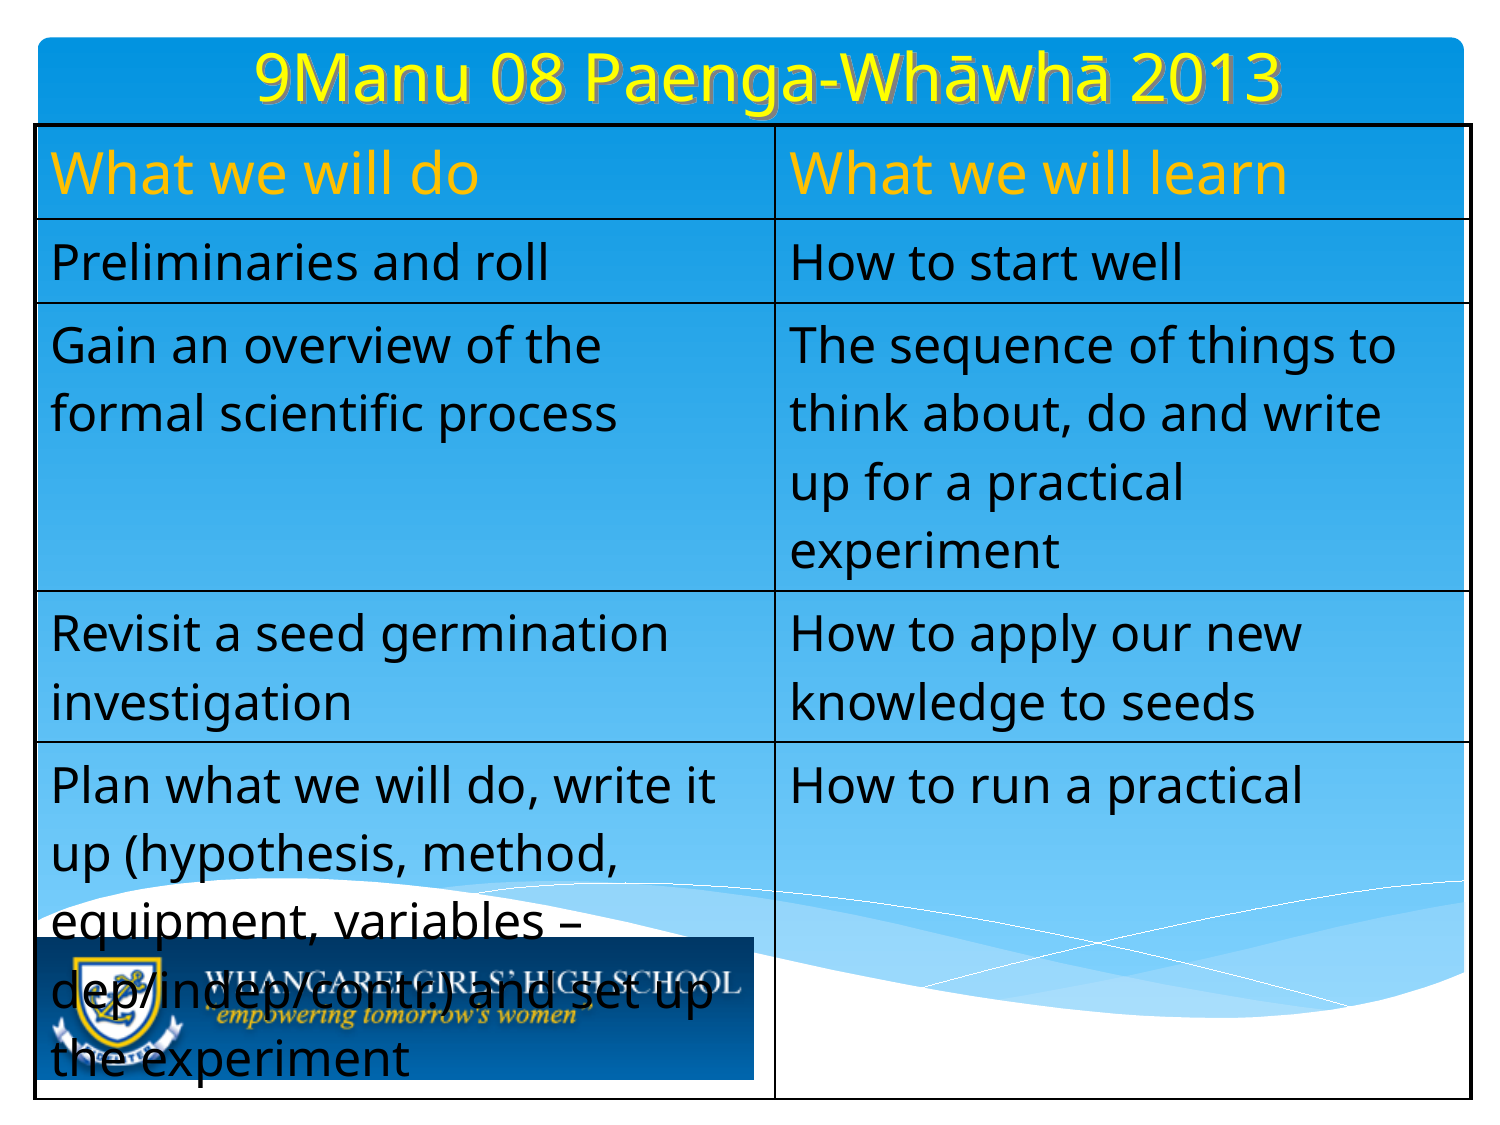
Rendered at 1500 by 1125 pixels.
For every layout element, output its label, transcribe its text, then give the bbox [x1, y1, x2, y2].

table_cell The sequence of things to think about, do and write up for a practical experiment [776, 304, 1469, 590]
table_cell Plan what we will do, write it up (hypothesis, method, equipment, variables – dep/indep/contr.) and set up the experiment [37, 743, 774, 1098]
text_box 9Manu 08 Paenga-Whāwhā 2013 [162, 24, 1375, 123]
table_cell Preliminaries and roll [37, 220, 774, 302]
table_cell Revisit a seed germination investigation [37, 592, 774, 741]
table_cell How to apply our new knowledge to seeds [776, 592, 1469, 741]
table_cell How to run a practical [776, 743, 1469, 1098]
table_cell How to start well [776, 220, 1469, 302]
table_header What we will do [37, 127, 774, 218]
picture [37, 937, 754, 1080]
table_cell Gain an overview of the formal scientific process [37, 304, 774, 590]
table_header What we will learn [776, 127, 1469, 218]
